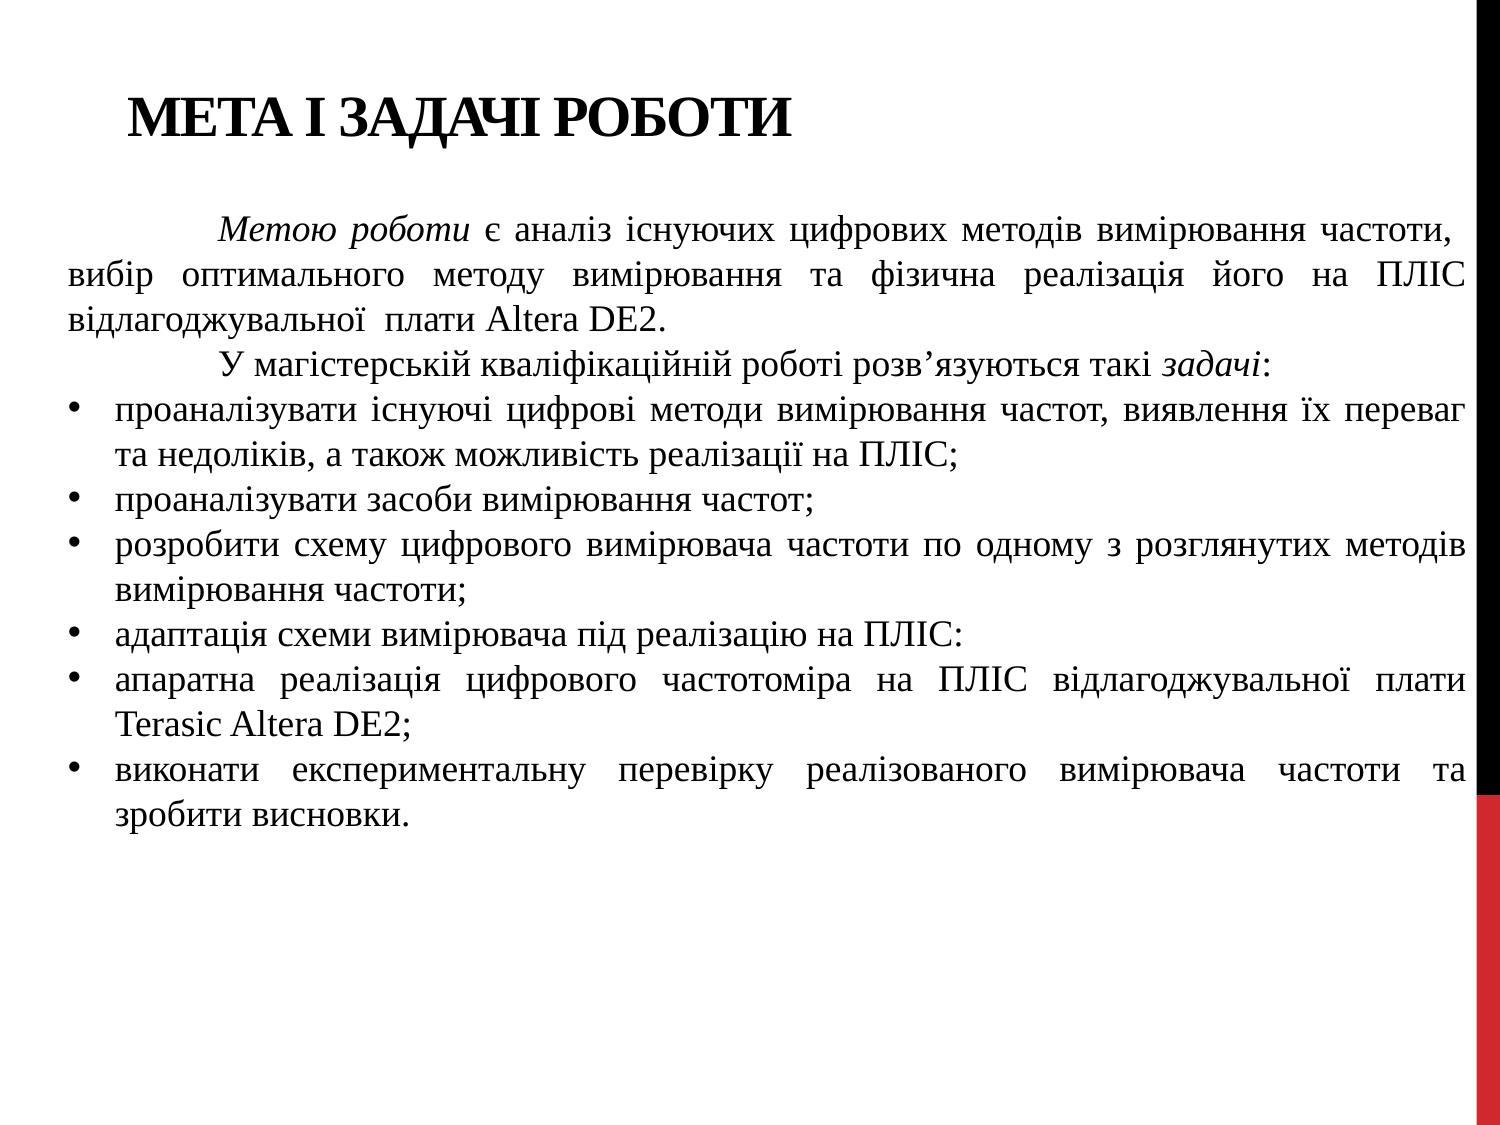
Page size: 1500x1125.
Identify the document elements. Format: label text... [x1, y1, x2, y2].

text_box Метою роботи є аналіз існуючих цифрових методів вимірювання частоти, вибір оптимального методу вимірювання та фізична реалізація його на ПЛІС відлагоджувальної плати Altera DE2. У магістерській кваліфікаційній роботі розв’язуються такі задачі: проаналізувати існуючі цифрові методи вимірювання частот, виявлення їх переваг та недоліків, а також можливість реалізації на ПЛІС; проаналізувати засоби вимірювання частот; розробити схему цифрового вимірювача частоти по одному з розглянутих методів вимірювання частоти; адаптація схеми вимірювача під реалізацію на ПЛІС: апаратна реалізація цифрового частотоміра на ПЛІС відлагоджувальної плати Terasic Altera DE2; виконати експериментальну перевірку реалізованого вимірювача частоти та зробити висновки. [53, 196, 1483, 886]
title Мета і задачі роботи [112, 42, 1388, 185]
